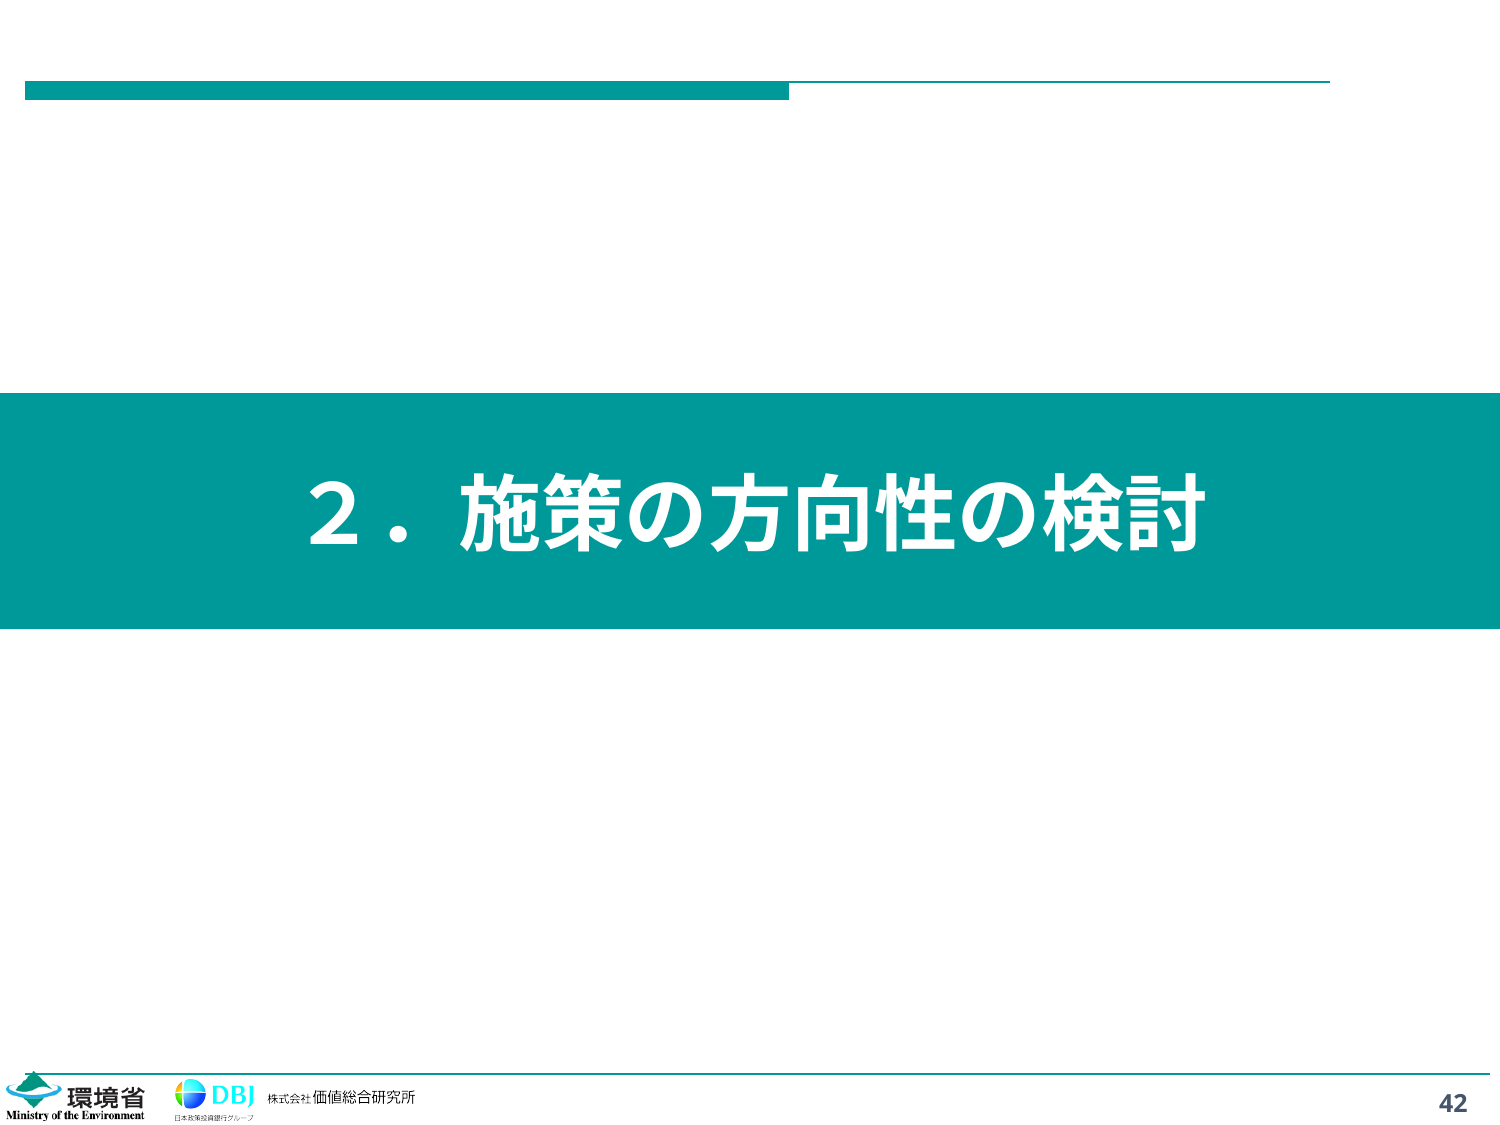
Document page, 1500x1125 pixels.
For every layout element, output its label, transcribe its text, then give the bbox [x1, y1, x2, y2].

slide_number 42 [1410, 1080, 1496, 1122]
text_box ２．施策の方向性の検討 [0, 393, 1500, 630]
picture [171, 1075, 419, 1125]
picture [2, 1071, 148, 1125]
